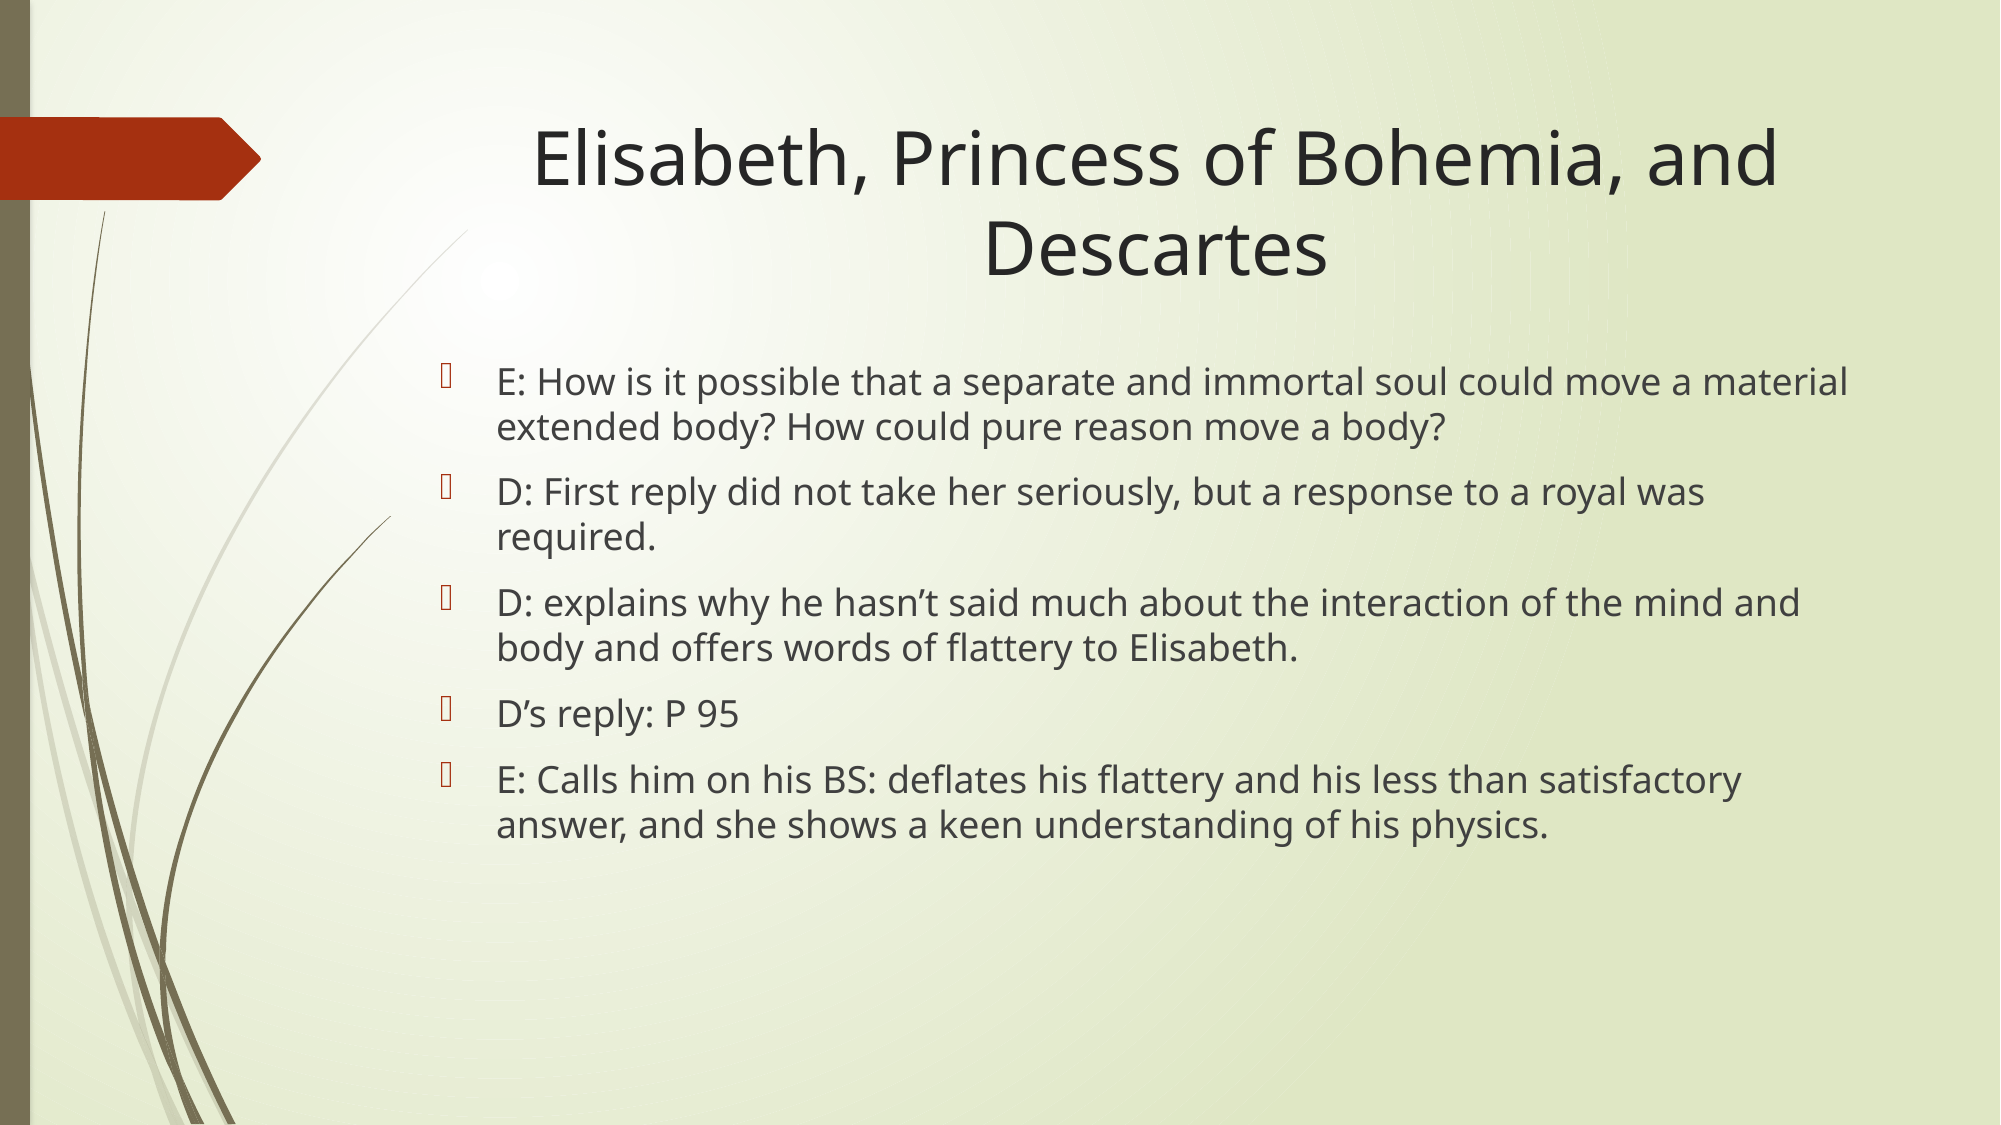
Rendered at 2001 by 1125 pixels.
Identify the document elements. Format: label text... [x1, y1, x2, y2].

list E: How is it possible that a separate and immortal soul could move a material extended body? How could pure reason move a body? D: First reply did not take her seriously, but a response to a royal was required. D: explains why he hasn’t said much about the interaction of the mind and body and offers words of flattery to Elisabeth. D’s reply: P 95 E: Calls him on his BS: deflates his flattery and his less than satisfactory answer, and she shows a keen understanding of his physics. [424, 350, 1888, 970]
title Elisabeth, Princess of Bohemia, and Descartes [425, 102, 1888, 313]
